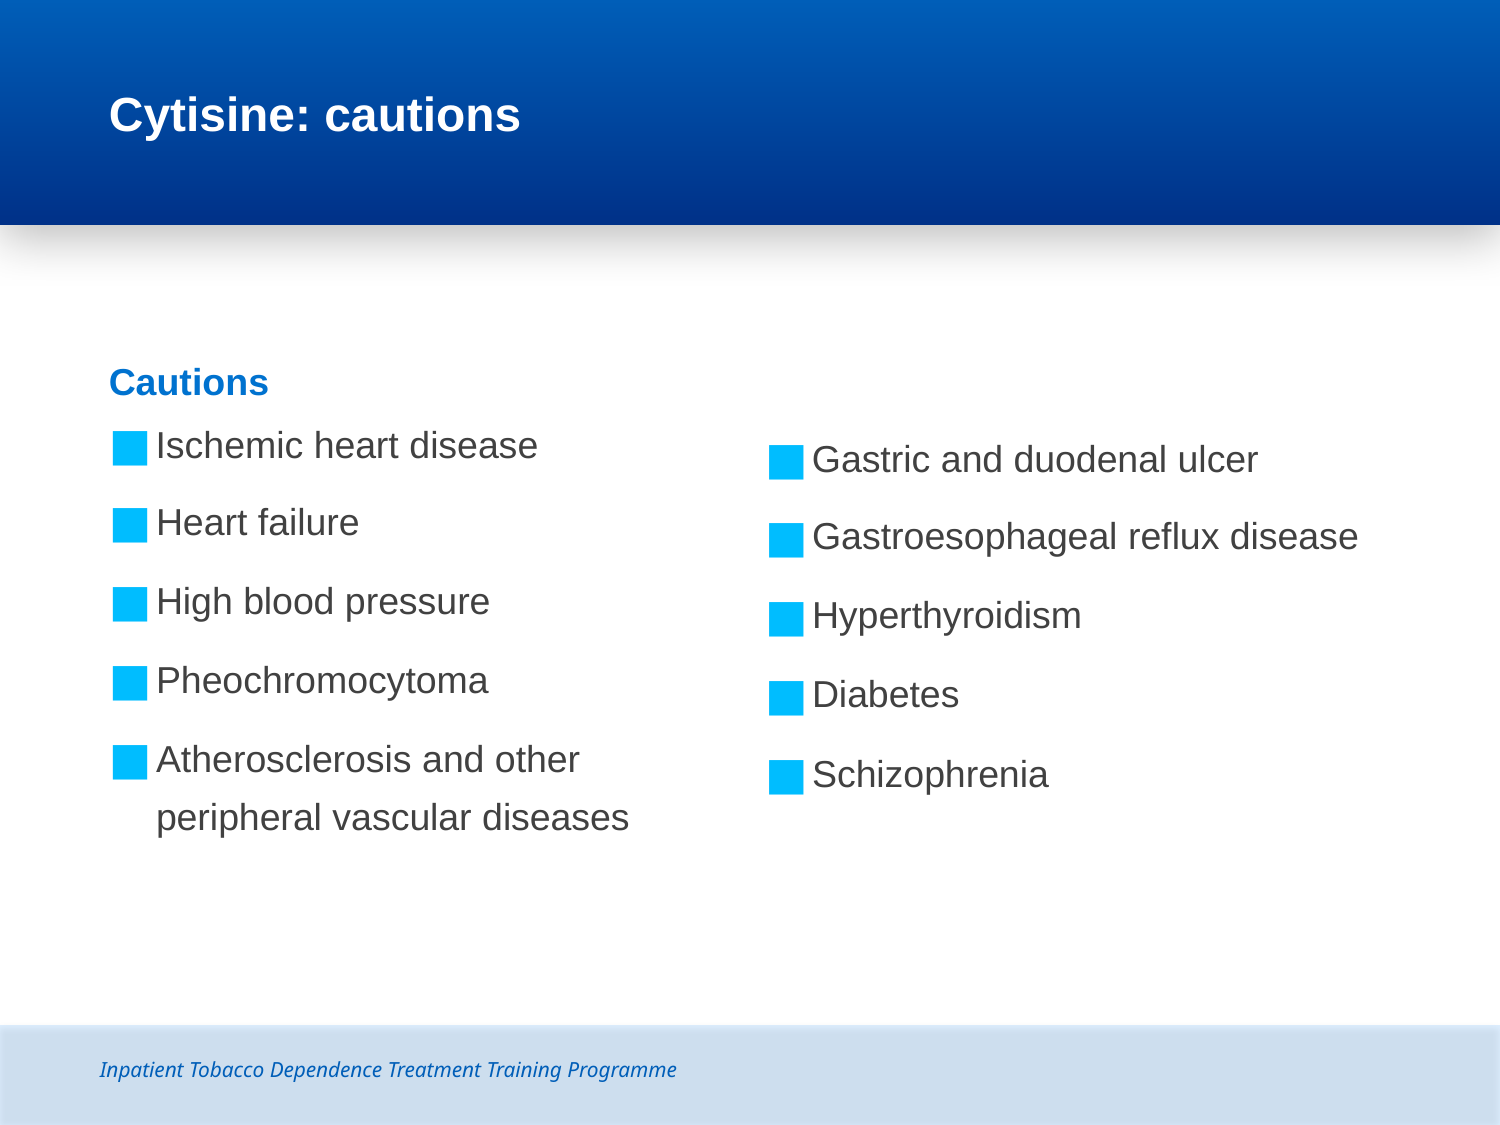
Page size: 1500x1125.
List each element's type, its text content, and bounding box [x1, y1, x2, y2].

title Cytisine: cautions [93, 24, 1401, 201]
text_box Inpatient Tobacco Dependence Treatment Training Programme [84, 1038, 790, 1099]
text_box Gastric and duodenal ulcer Gastroesophageal reflux disease Hyperthyroidism Diabetes Schizophrenia [749, 426, 1440, 699]
text_box Cautions Ischemic heart disease Heart failure High blood pressure Pheochromocytoma Atherosclerosis and other peripheral vascular diseases [93, 349, 751, 622]
footer [97, 1042, 1388, 1103]
